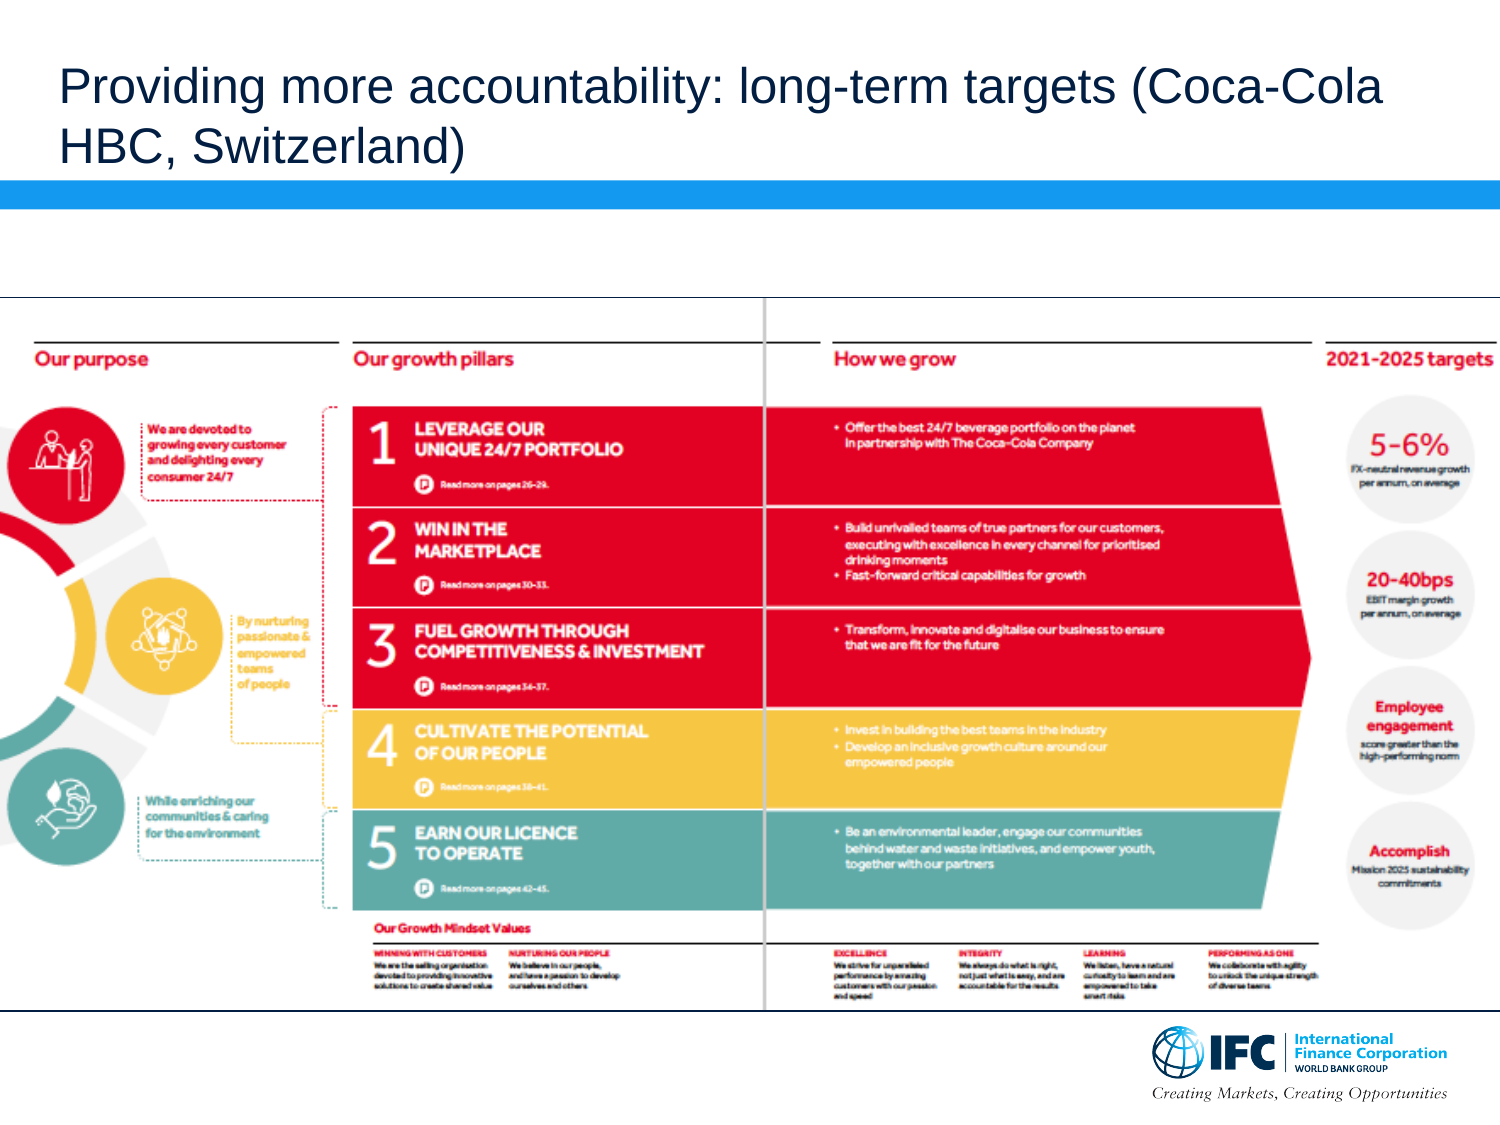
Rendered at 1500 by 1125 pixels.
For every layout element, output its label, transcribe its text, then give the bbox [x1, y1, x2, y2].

title Providing more accountability: long-term targets (Coca-Cola HBC, Switzerland) [58, 49, 1447, 174]
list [0, 297, 1500, 1011]
picture [1168, 1036, 1176, 1042]
picture [1152, 1026, 1447, 1102]
